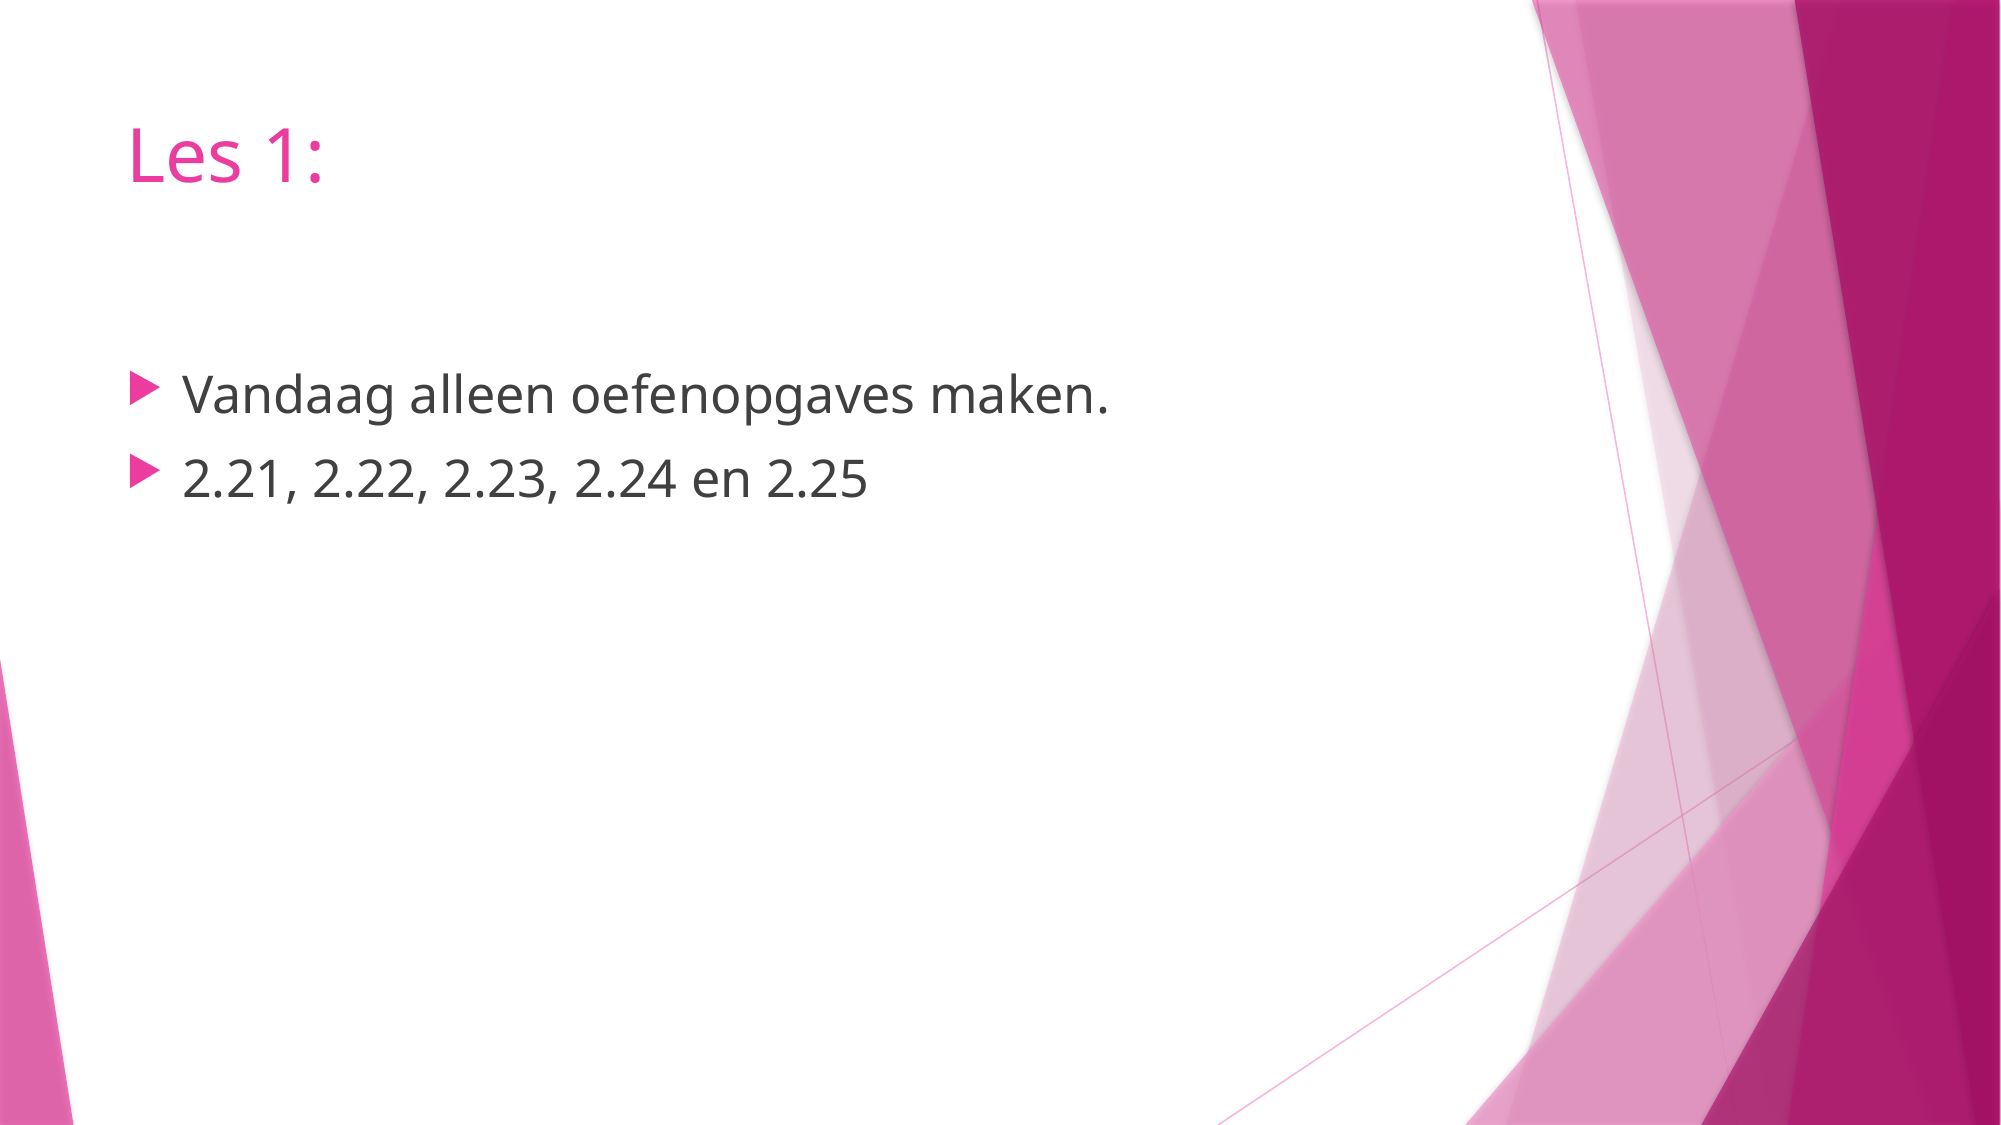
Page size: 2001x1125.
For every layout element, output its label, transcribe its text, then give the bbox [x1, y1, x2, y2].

title Les 1: [111, 99, 1522, 317]
list Vandaag alleen oefenopgaves maken. 2.21, 2.22, 2.23, 2.24 en 2.25 [111, 354, 1522, 992]
